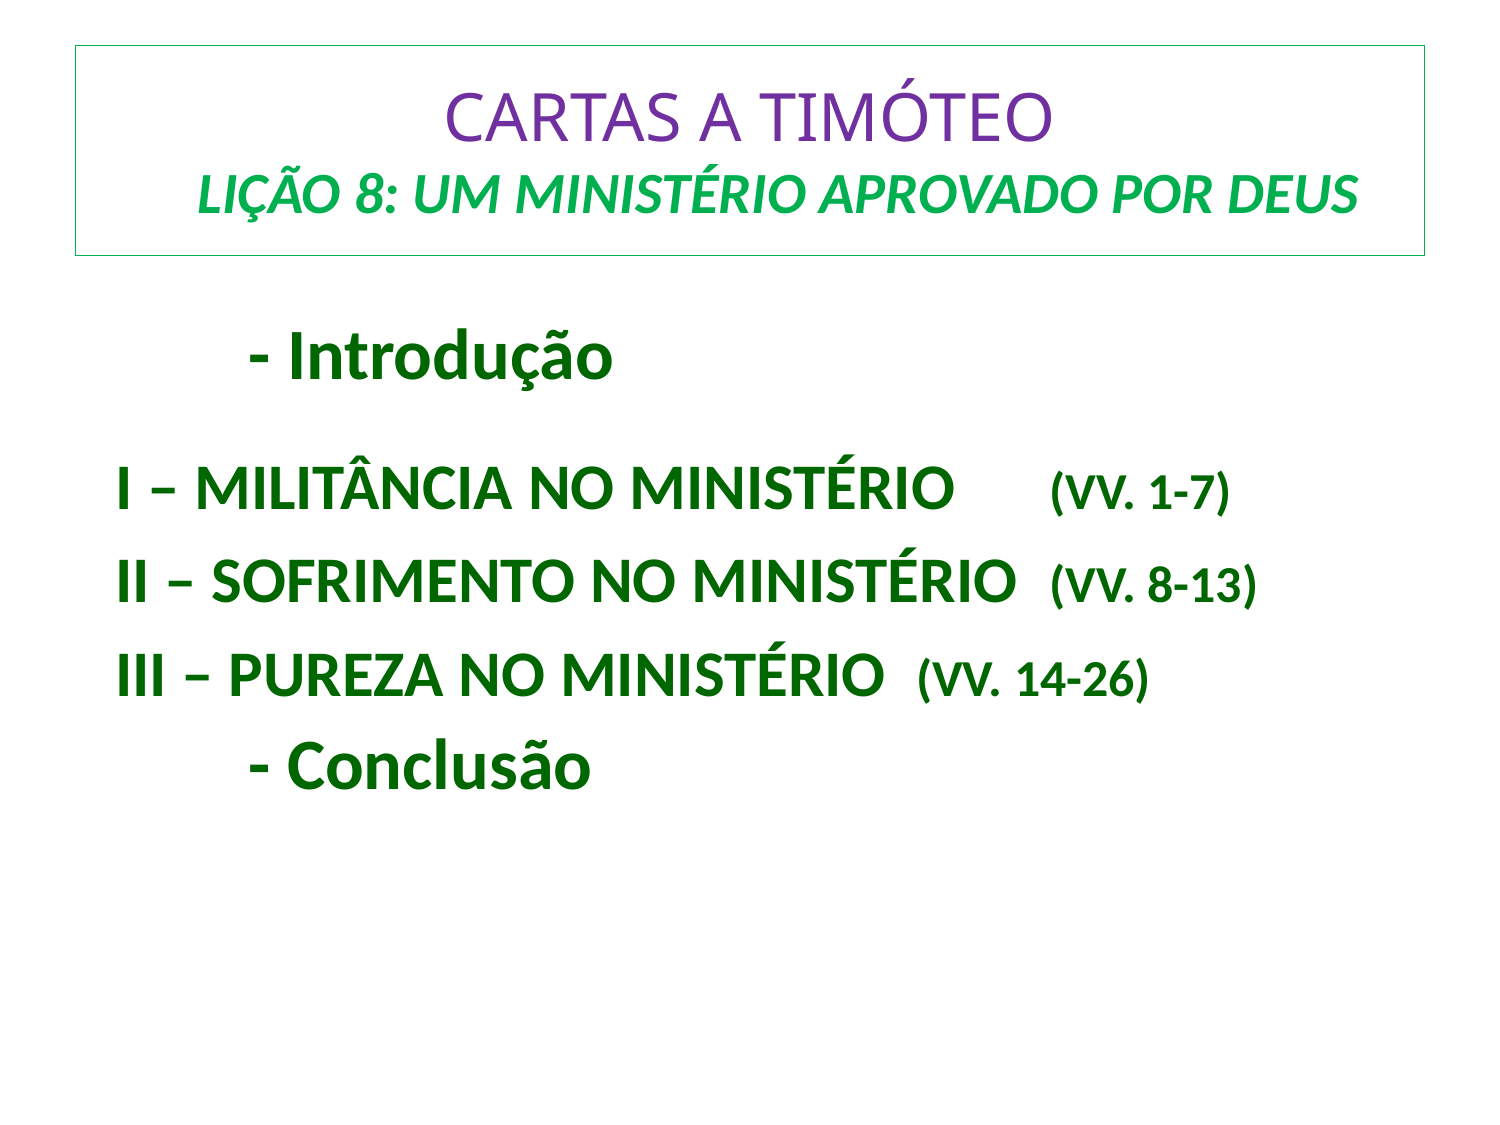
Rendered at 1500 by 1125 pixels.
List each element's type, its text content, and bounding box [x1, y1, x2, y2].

title CARTAS A TIMÓTEO LIÇÃO 8: UM MINISTÉRIO APROVADO POR DEUS [75, 45, 1425, 256]
list - Introdução I – MILITÂNCIA NO MINISTÉRIO (VV. 1-7) II – SOFRIMENTO NO MINISTÉRIO (VV. 8-13) III – PUREZA NO MINISTÉRIO (VV. 14-26) - Conclusão [100, 255, 1424, 975]
